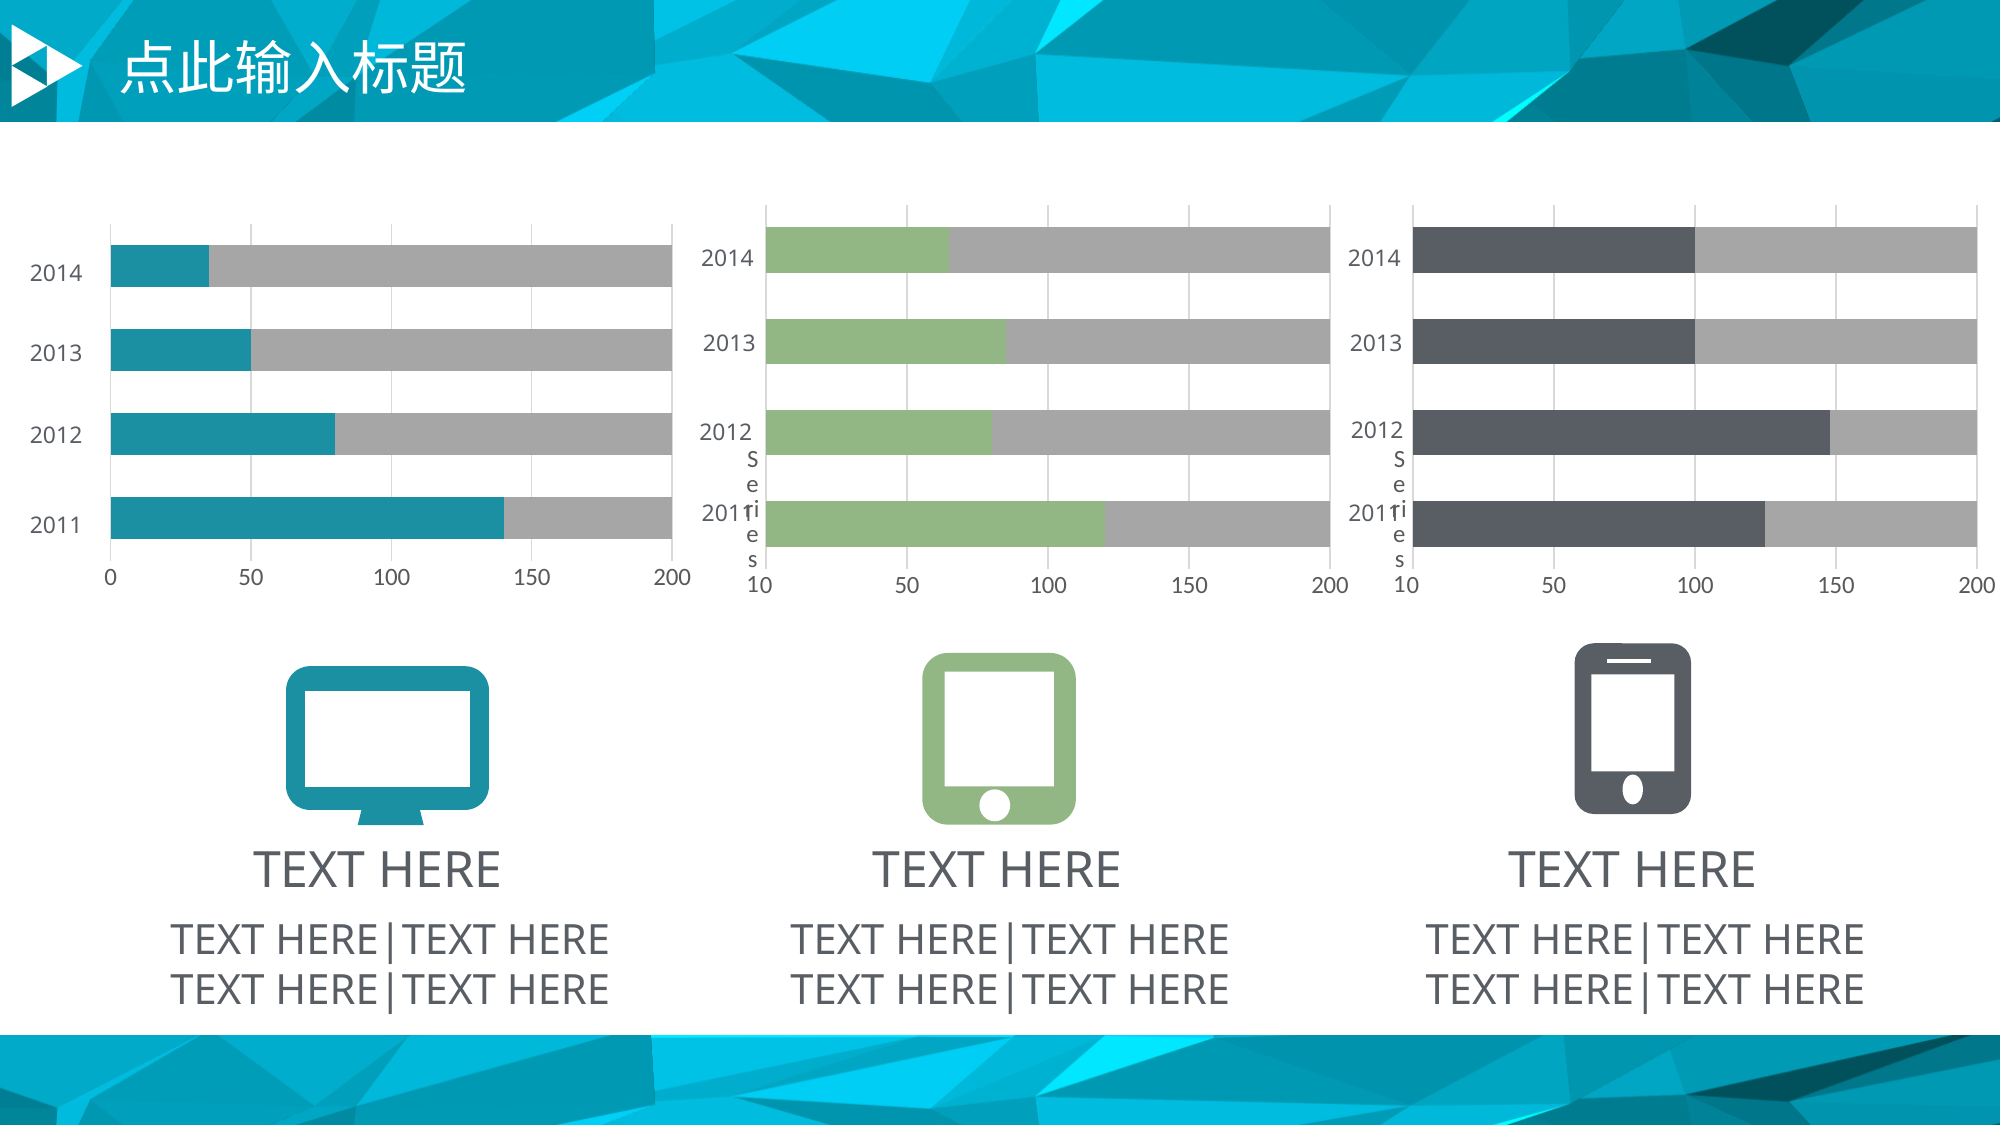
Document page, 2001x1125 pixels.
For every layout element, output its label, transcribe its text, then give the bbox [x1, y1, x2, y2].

text_box TEXT HERE|TEXT HERE TEXT HERE|TEXT HERE [1410, 905, 1918, 1021]
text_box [1333, 203, 1996, 608]
picture [0, 1035, 2000, 1125]
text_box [286, 666, 489, 826]
text_box TEXT HERE|TEXT HERE TEXT HERE|TEXT HERE [155, 905, 663, 1021]
text_box TEXT HERE [238, 829, 630, 905]
text_box TEXT HERE [1493, 829, 1885, 905]
text_box TEXT HERE [858, 829, 1250, 905]
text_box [684, 203, 1333, 608]
text_box TEXT HERE|TEXT HERE TEXT HERE|TEXT HERE [775, 905, 1283, 1021]
picture [0, 0, 2000, 122]
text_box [922, 652, 1076, 825]
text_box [14, 192, 701, 619]
text_box 点此输入标题 [103, 24, 693, 109]
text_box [1574, 643, 1692, 814]
